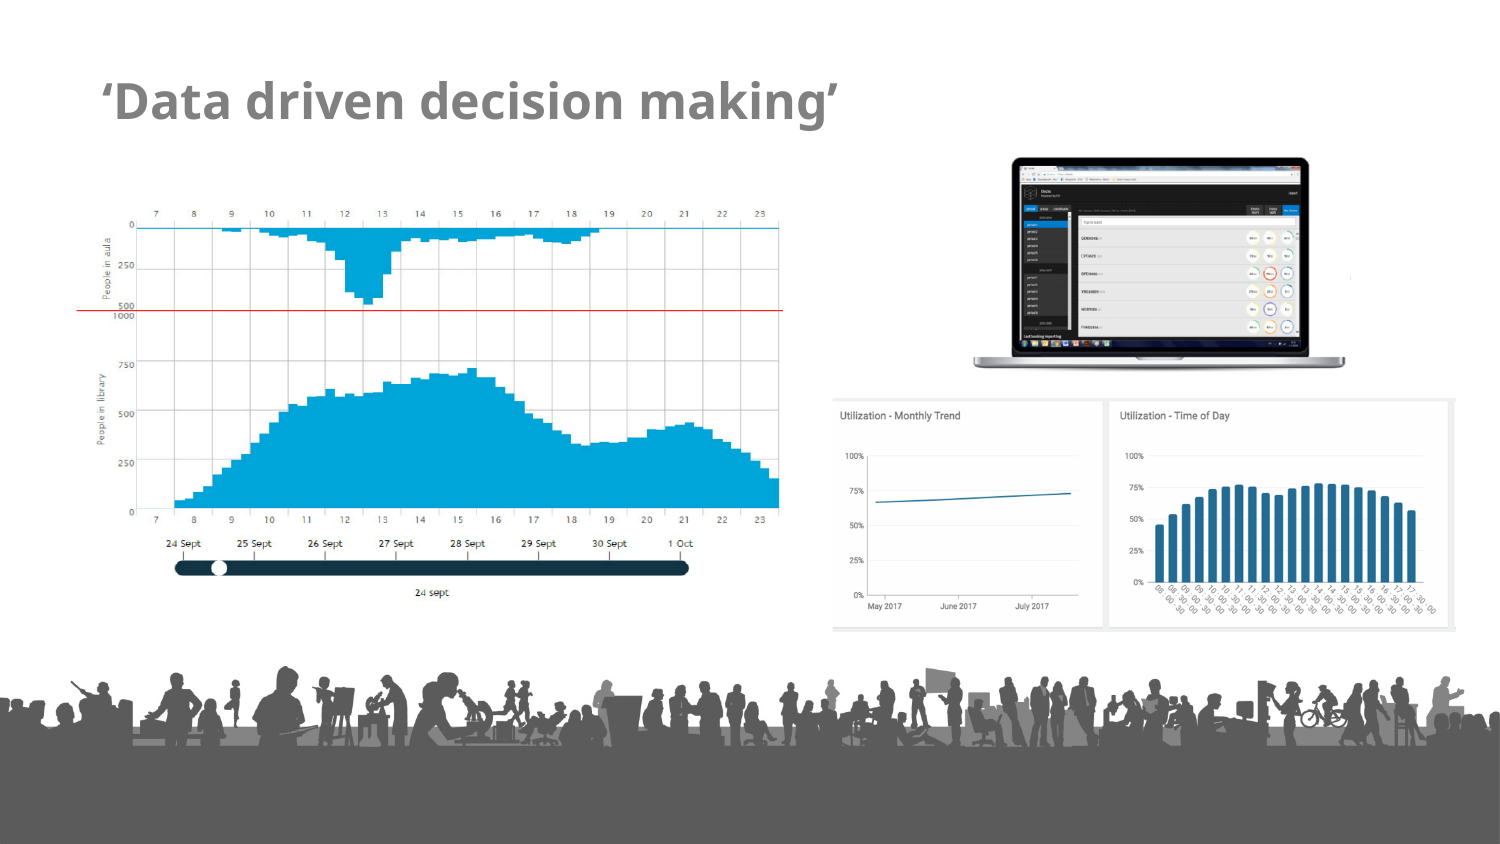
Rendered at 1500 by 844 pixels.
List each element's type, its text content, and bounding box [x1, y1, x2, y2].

text_box ‘Data driven decision making’ [88, 62, 1447, 137]
picture [73, 194, 783, 602]
picture [832, 398, 1456, 633]
text_box [74, 33, 1425, 175]
picture [937, 148, 1351, 382]
picture [0, 665, 1500, 844]
